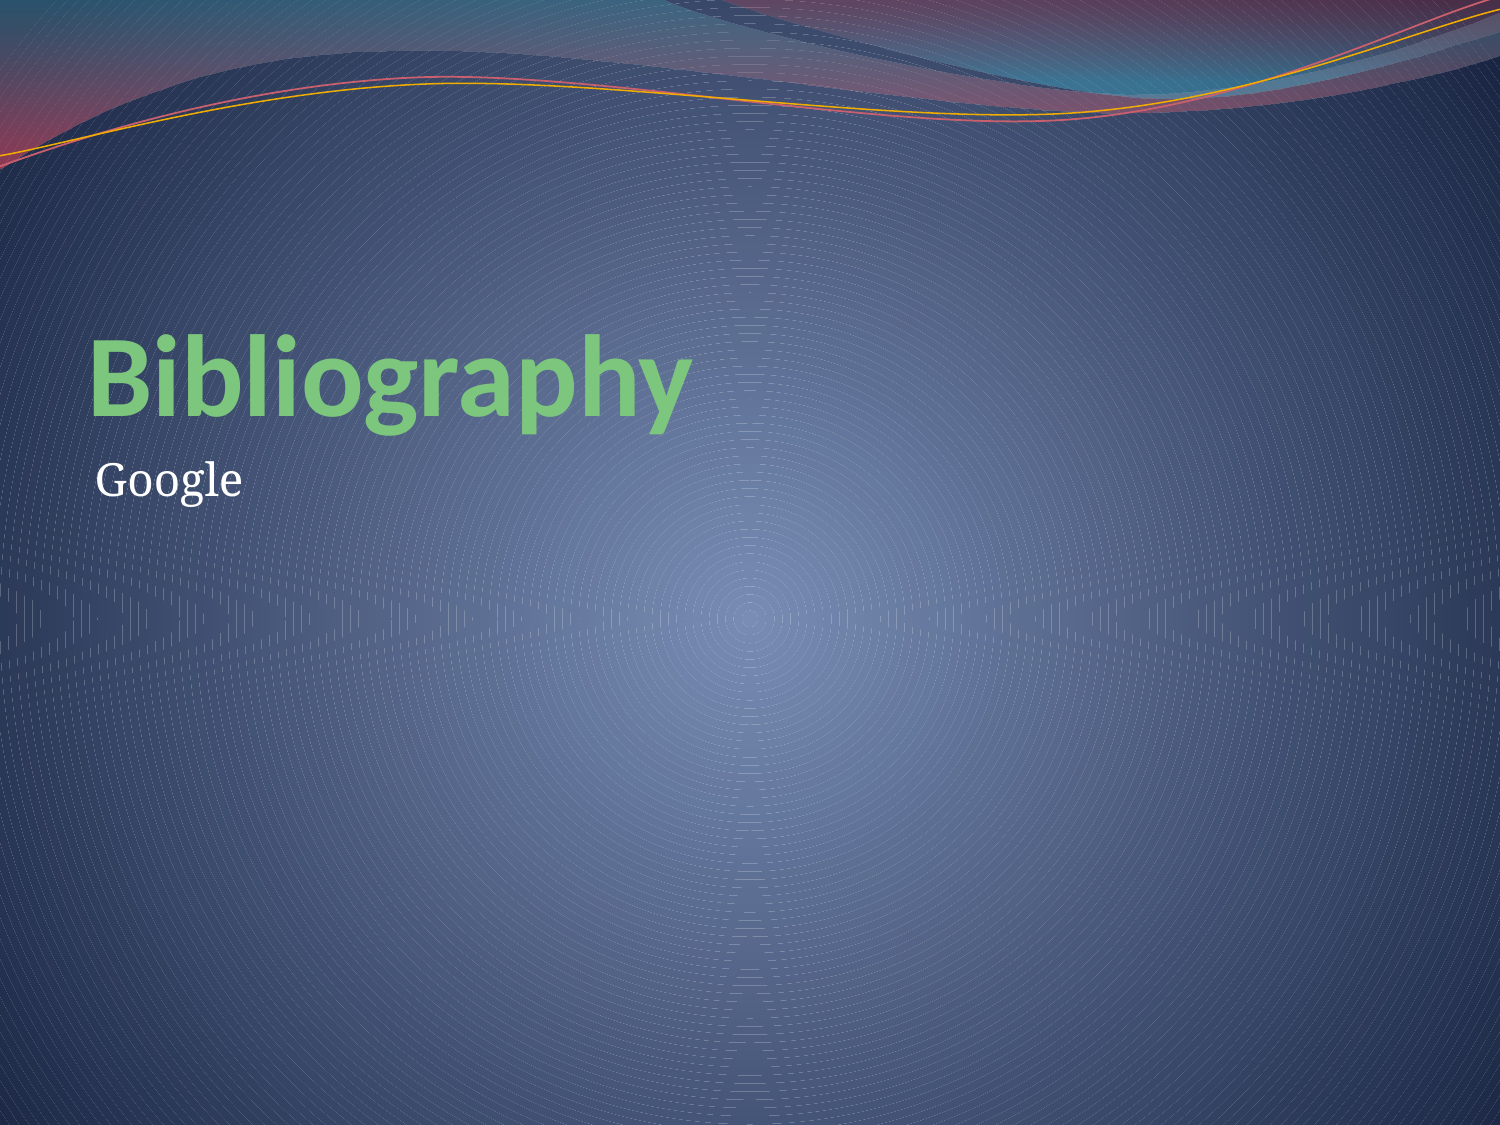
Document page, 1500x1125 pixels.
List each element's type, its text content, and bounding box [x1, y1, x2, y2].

title Bibliography [86, 216, 1362, 440]
list Google [86, 443, 1362, 692]
